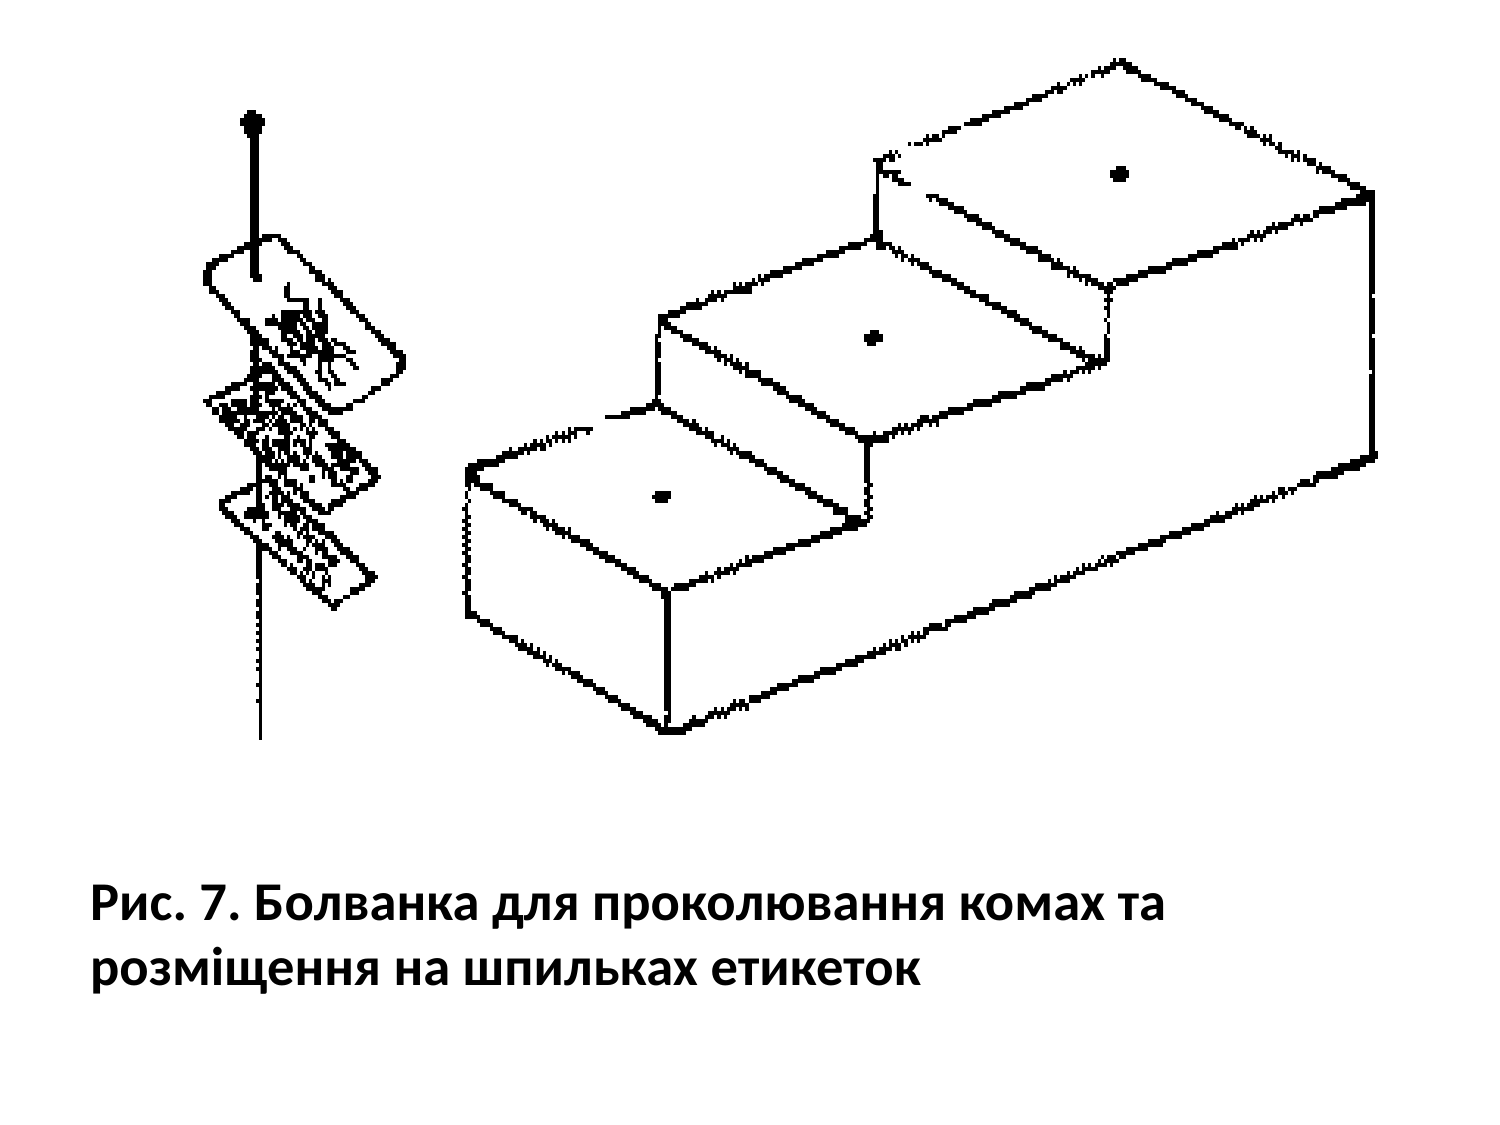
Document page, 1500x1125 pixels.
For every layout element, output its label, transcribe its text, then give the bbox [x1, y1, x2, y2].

list Рис. 7. Болванка для проколювання комах та розміщення на шпильках етикеток [75, 857, 1425, 1005]
picture [81, 42, 1413, 740]
